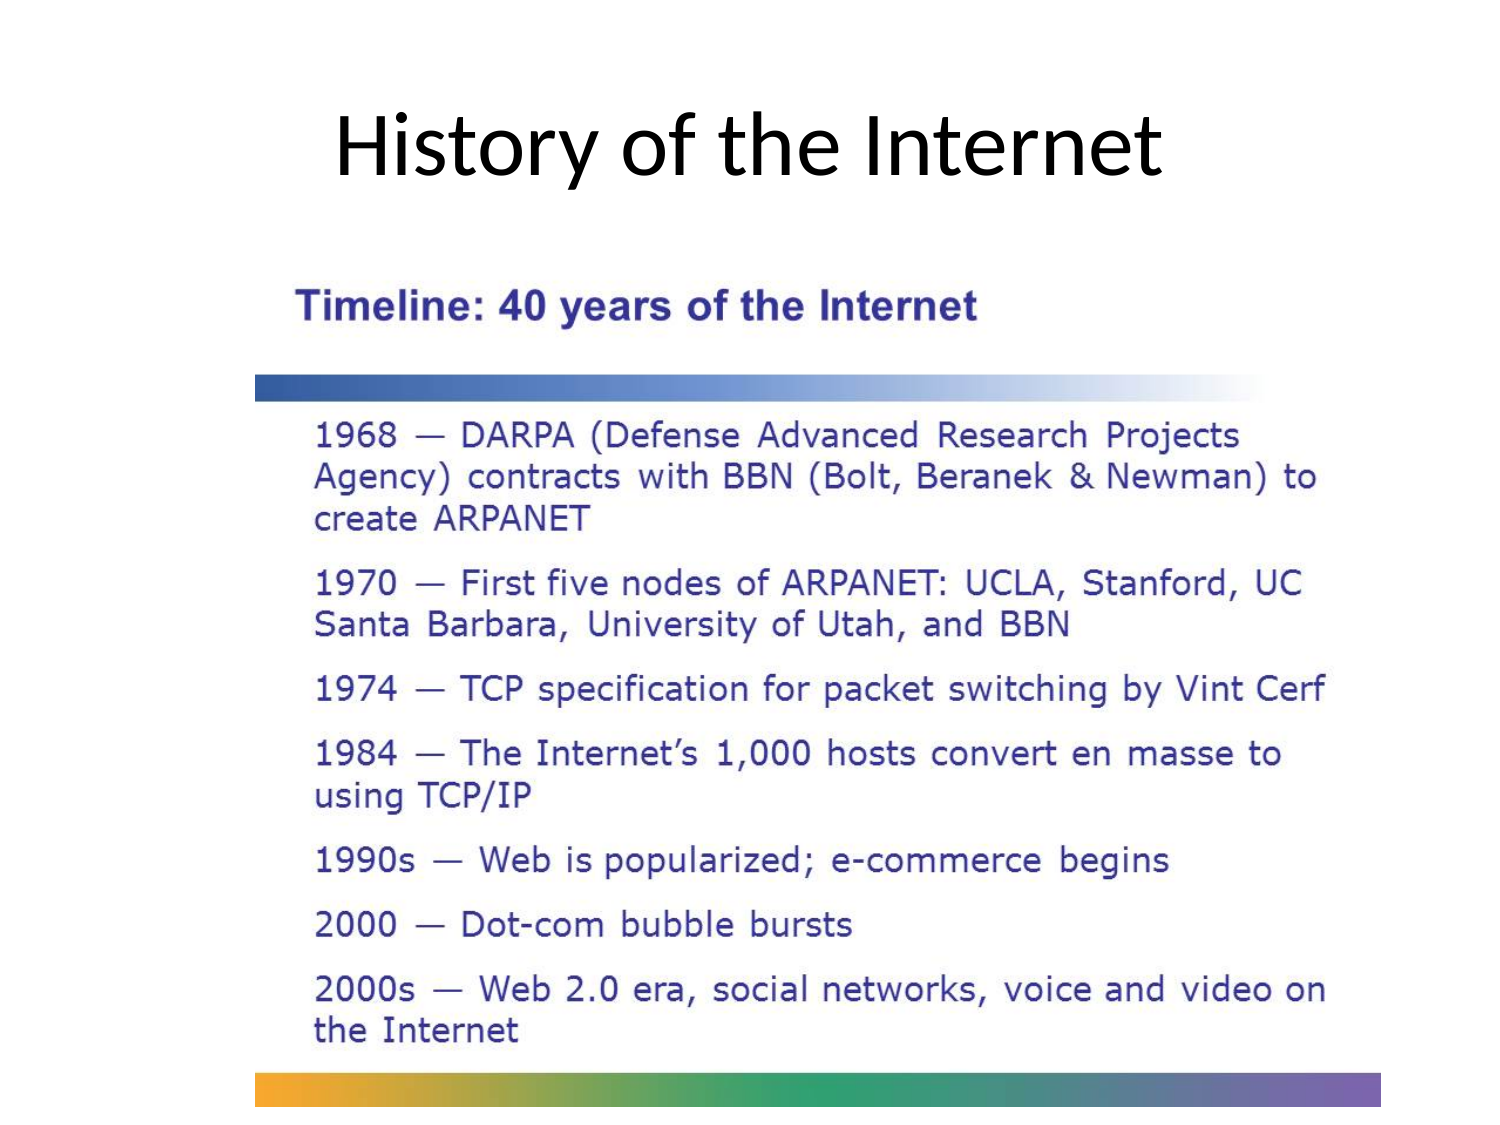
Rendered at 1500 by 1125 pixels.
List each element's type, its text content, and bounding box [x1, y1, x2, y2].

title History of the Internet [75, 45, 1425, 233]
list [254, 262, 1381, 1107]
